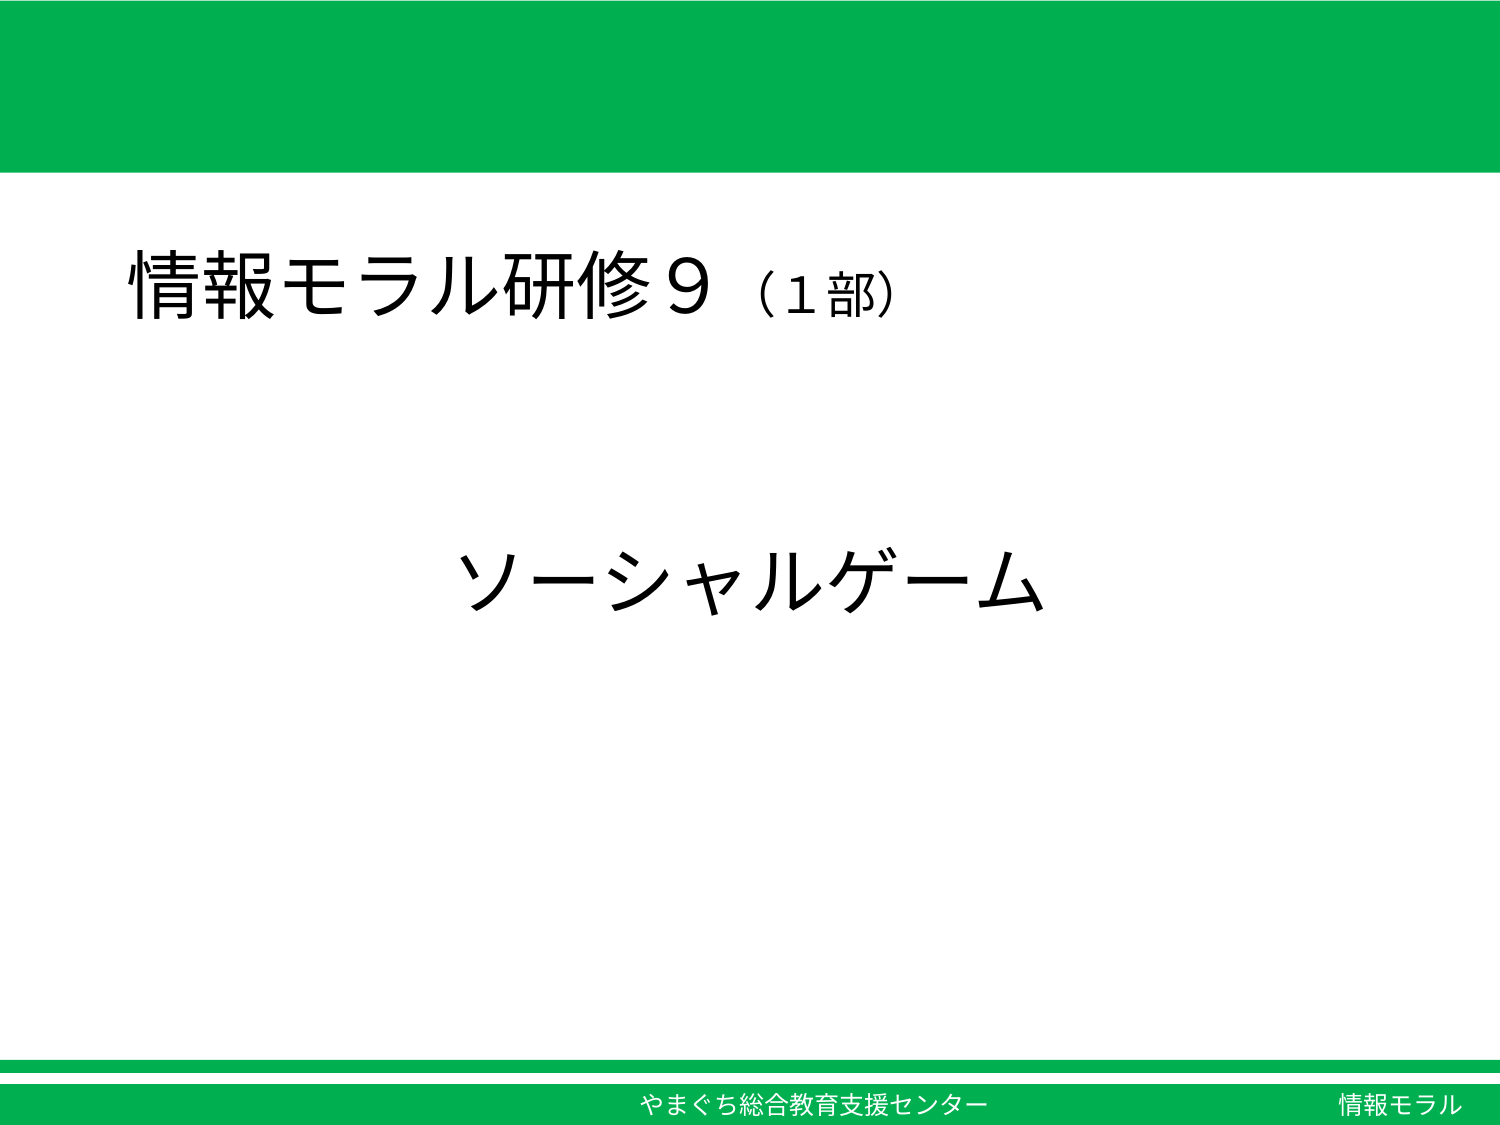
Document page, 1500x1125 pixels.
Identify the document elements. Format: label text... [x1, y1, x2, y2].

text_box 情報モラル研修９（１部） [112, 231, 1105, 337]
text_box ソーシャルゲーム [165, 527, 1335, 632]
